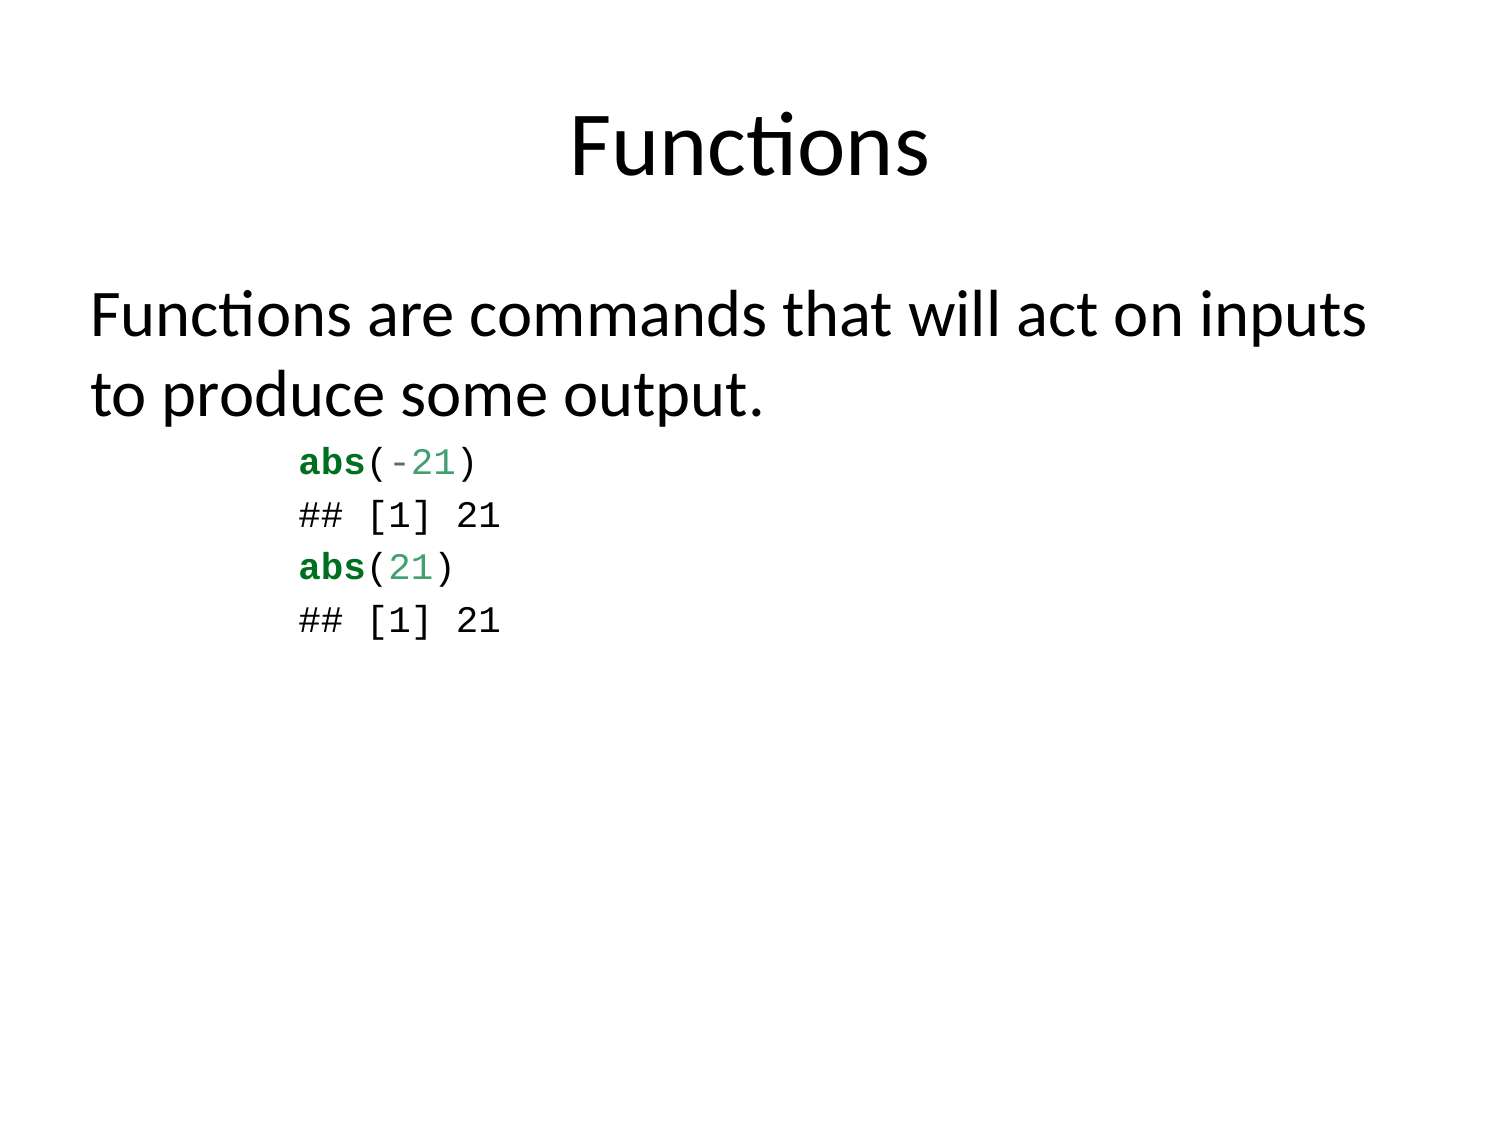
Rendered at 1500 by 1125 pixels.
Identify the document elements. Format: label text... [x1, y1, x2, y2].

list Functions are commands that will act on inputs to produce some output. abs(-21) ## [1] 21 abs(21) ## [1] 21 [75, 262, 1425, 1005]
title Functions [75, 45, 1425, 233]
